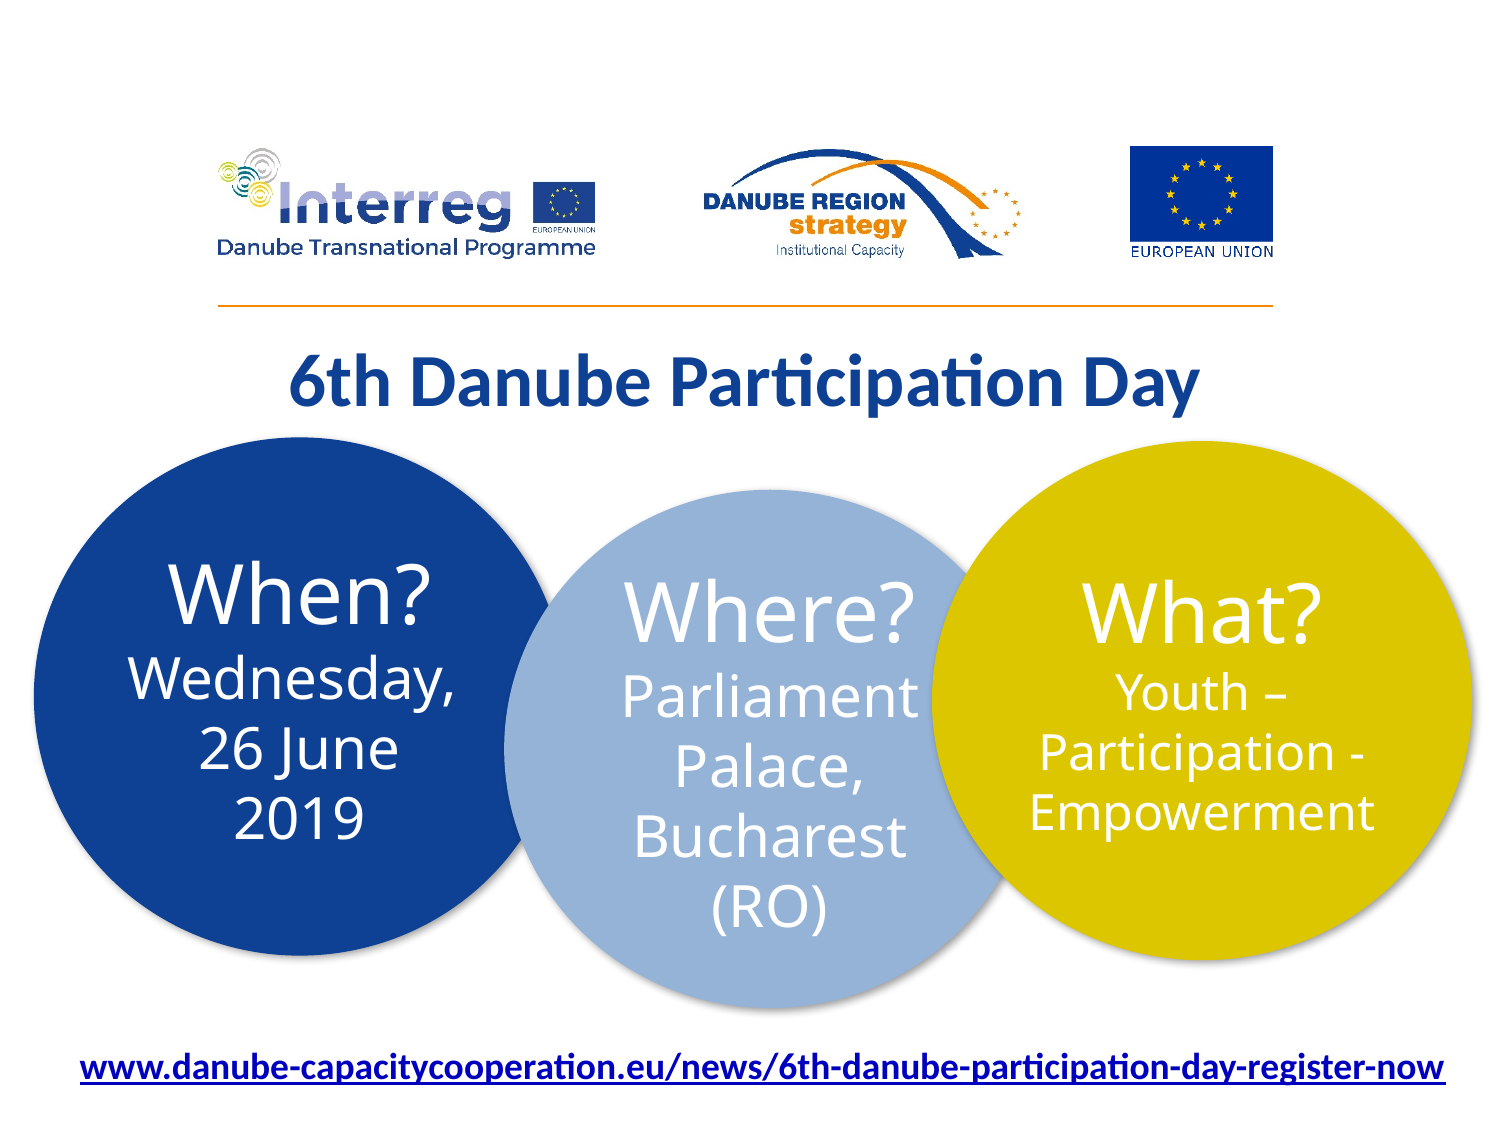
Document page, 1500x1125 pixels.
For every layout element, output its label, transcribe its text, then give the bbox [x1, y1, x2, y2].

text_box Where? Parliament Palace, Bucharest (RO) [502, 487, 1000, 1011]
text_box www.danube-capacitycooperation.eu/news/6th-danube-participation-day-register-now [64, 1034, 1476, 1095]
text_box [218, 131, 1273, 275]
text_box When? Wednesday, 26 June 2019 [31, 435, 549, 958]
text_box What? Youth – Participation - Empowerment [929, 438, 1475, 963]
title 6th Danube Participation Day [214, 324, 1277, 386]
